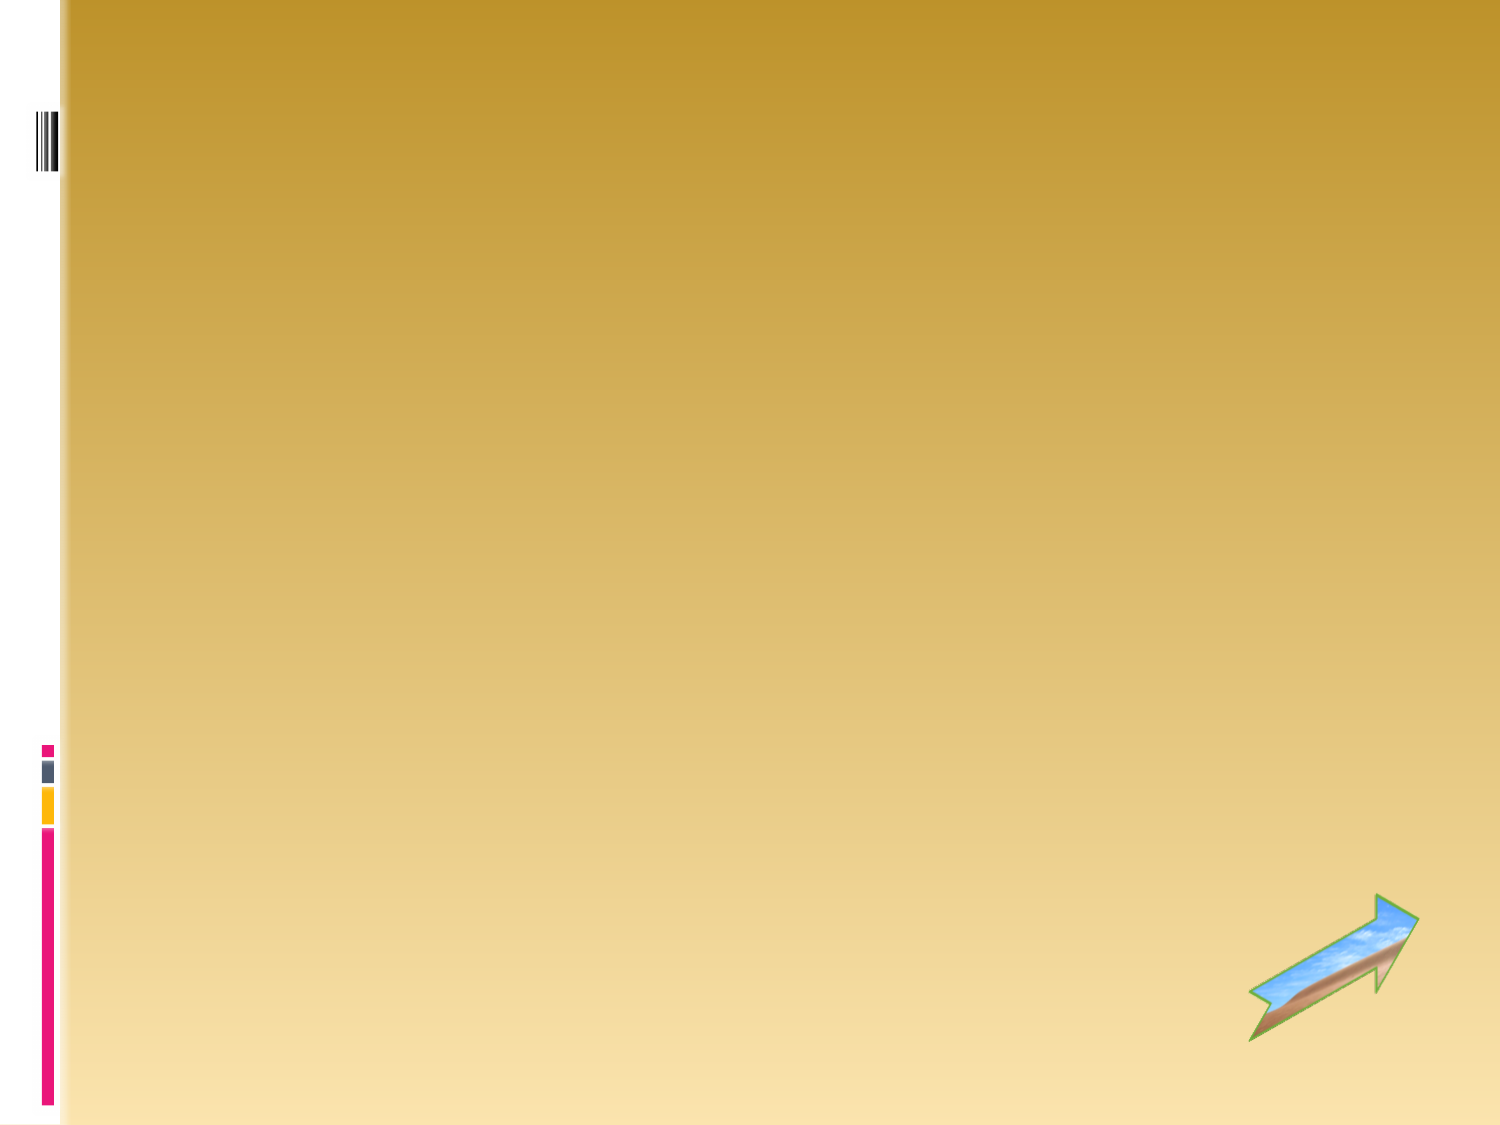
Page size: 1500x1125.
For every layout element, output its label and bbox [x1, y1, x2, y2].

picture [1246, 866, 1421, 1068]
